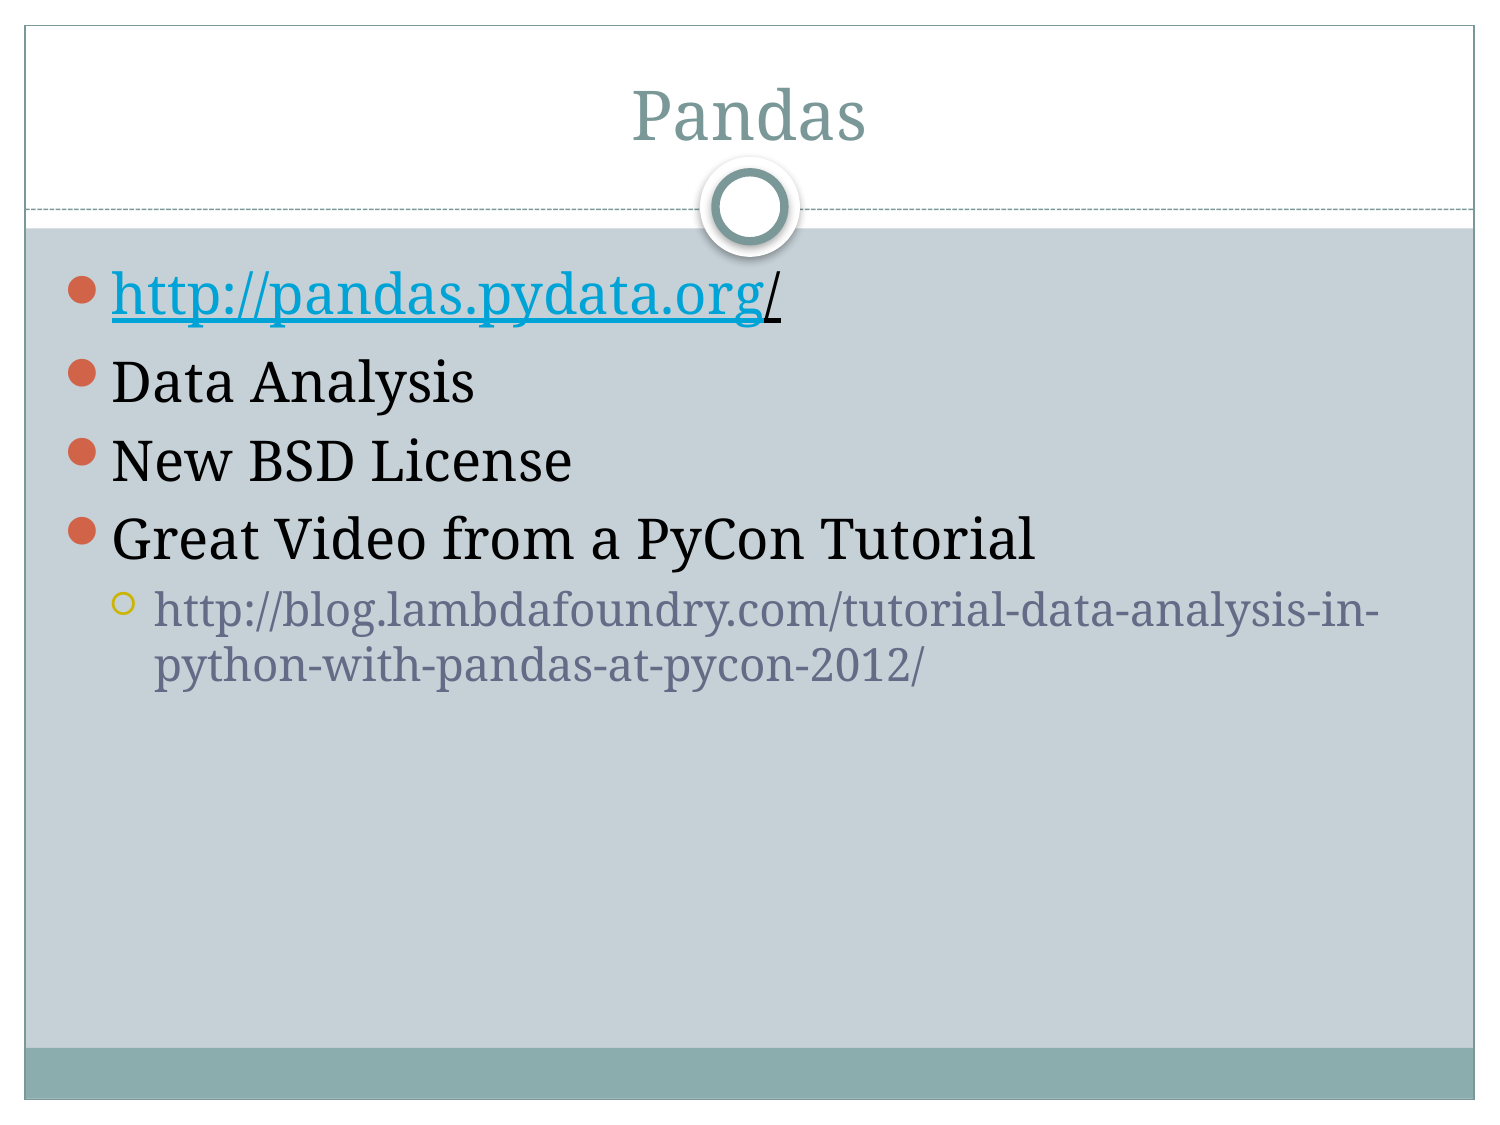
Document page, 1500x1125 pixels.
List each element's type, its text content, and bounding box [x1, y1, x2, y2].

list http://pandas.pydata.org/ Data Analysis New BSD License Great Video from a PyCon Tutorial http://blog.lambdafoundry.com/tutorial-data-analysis-in-python-with-pandas-at-pycon-2012/ [49, 250, 1445, 1001]
title Pandas [49, 37, 1450, 162]
